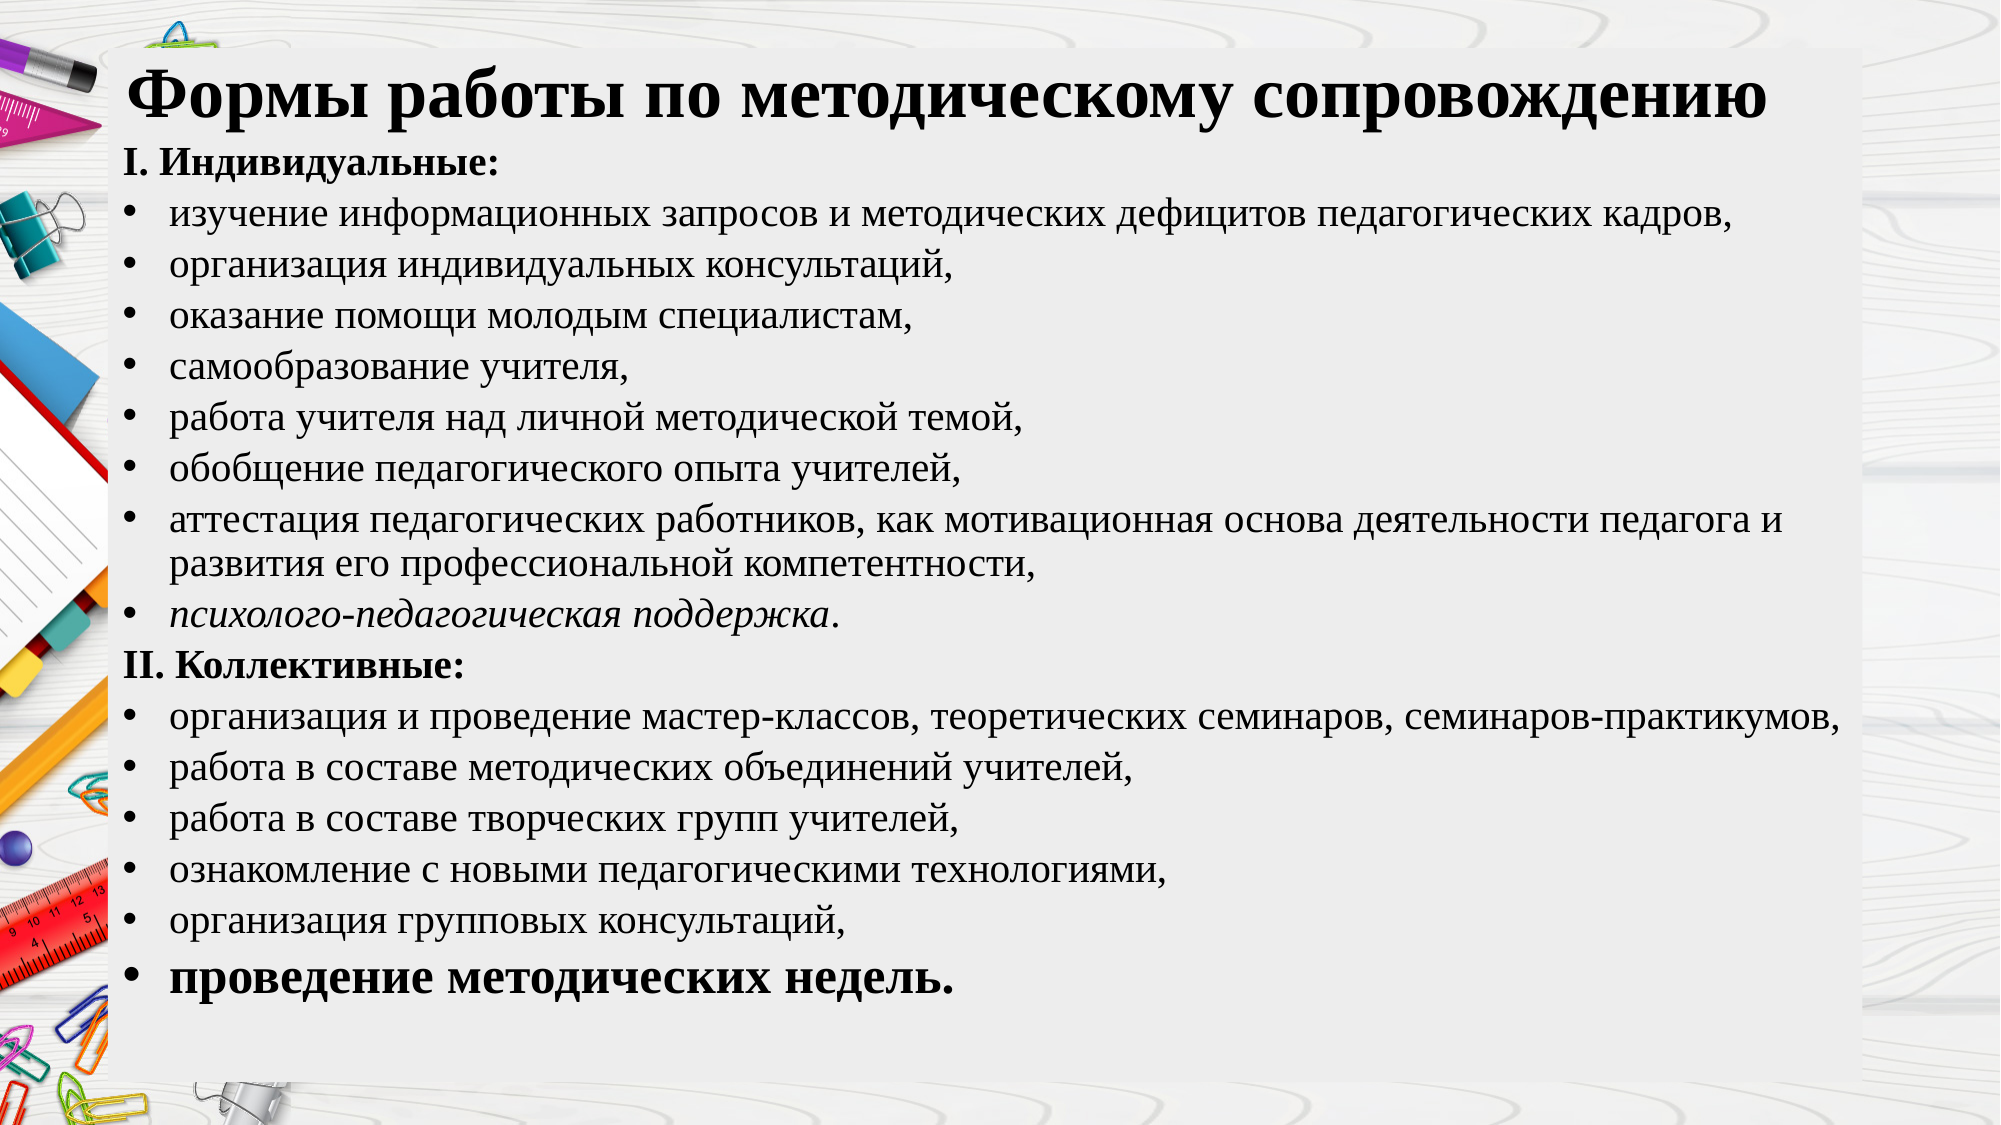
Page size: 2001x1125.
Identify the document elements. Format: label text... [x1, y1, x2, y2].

picture [0, 0, 2000, 1125]
list Формы работы по методическому сопровождению I. Индивидуальные: изучение информационных запросов и методических дефицитов педагогических кадров, организация индивидуальных консультаций, оказание помощи молодым специалистам, самообразование учителя, работа учителя над личной методической темой, обобщение педагогического опыта учителей, аттестация педагогических работников, как мотивационная основа деятельности педагога и развития его профессиональной компетентности, психолого-педагогическая поддержка. II. Коллективные: организация и проведение мастер-классов, теоретических семинаров, семинаров-практикумов, работа в составе методических объединений учителей, работа в составе творческих групп учителей, ознакомление с новыми педагогическими технологиями, организация групповых консультаций, проведение методических недель. [107, 48, 1863, 1083]
